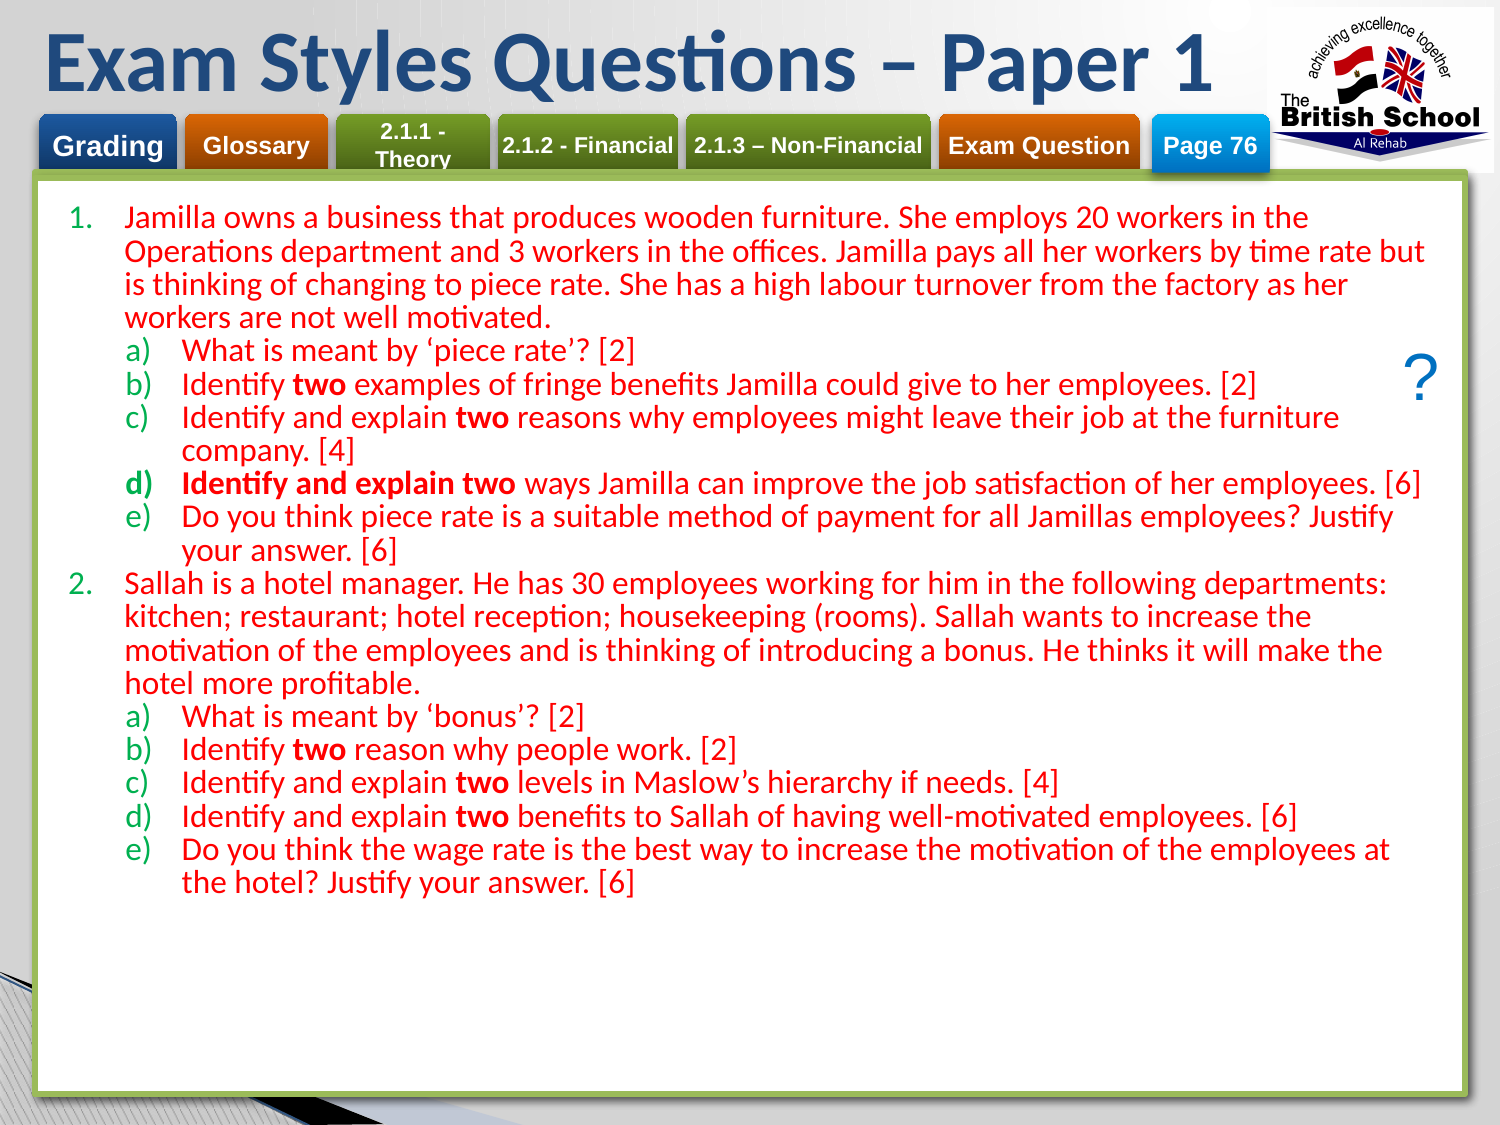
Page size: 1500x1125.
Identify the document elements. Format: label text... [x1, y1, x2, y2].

table_header Jamilla owns a business that produces wooden furniture. She employs 20 workers in the Operations department and 3 workers in the offices. Jamilla pays all her workers by time rate but is thinking of changing to piece rate. She has a high labour turnover from the factory as her workers are not well motivated. What is meant by ‘piece rate’? [2] Identify two examples of fringe benefits Jamilla could give to her employees. [2] Identify and explain two reasons why employees might leave their job at the furniture company. [4] Identify and explain two ways Jamilla can improve the job satisfaction of her employees. [6] Do you think piece rate is a suitable method of payment for all Jamillas employees? Justify your answer. [6] Sallah is a hotel manager. He has 30 employees working for him in the following departments: kitchen; restaurant; hotel reception; housekeeping (rooms). Sallah wants to increase the motivation of the employees and is thinking of introducing a bonus. He thinks it will make the hotel more profitable. What is meant by ‘bonus’? [2] Identify two reason why people work. [2] Identify and explain two levels in Maslow’s hierarchy if needs. [4] Identify and explain two benefits to Sallah of having well-motivated employees. [6] Do you think the wage rate is the best way to increase the motivation of the employees at the hotel? Justify your answer. [6] [53, 196, 1447, 1082]
text_box Page 76 [1151, 114, 1270, 173]
picture [281, 1114, 303, 1125]
text_box ? [1387, 326, 1447, 421]
title Exam Styles Questions – Paper 1 [29, 0, 1282, 118]
text_box [35, 178, 1465, 1094]
picture [1270, 7, 1495, 173]
